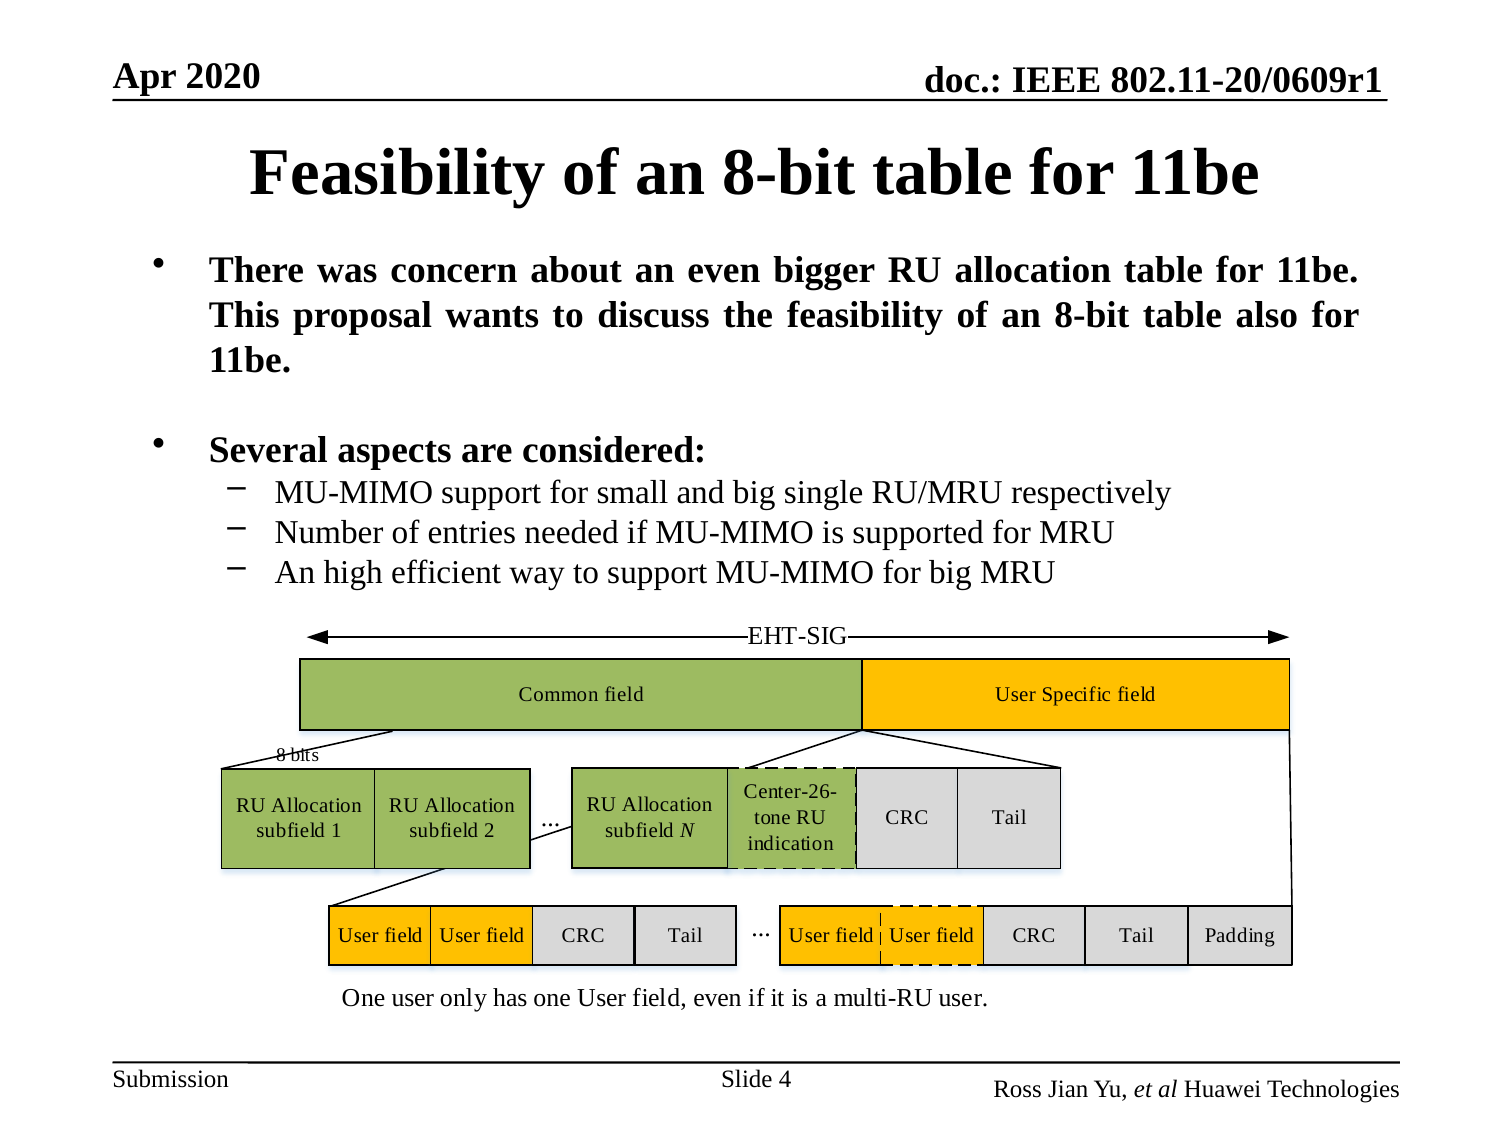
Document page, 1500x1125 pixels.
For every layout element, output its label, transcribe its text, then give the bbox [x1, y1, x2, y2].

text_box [212, 612, 1312, 1026]
list There was concern about an even bigger RU allocation table for 11be. This proposal wants to discuss the feasibility of an 8-bit table also for 11be. Several aspects are considered: MU-MIMO support for small and big single RU/MRU respectively Number of entries needed if MU-MIMO is supported for MRU An high efficient way to support MU-MIMO for big MRU [137, 237, 1376, 613]
title Feasibility of an 8-bit table for 11be [99, 123, 1413, 212]
slide_number Slide 4 [712, 1061, 800, 1093]
